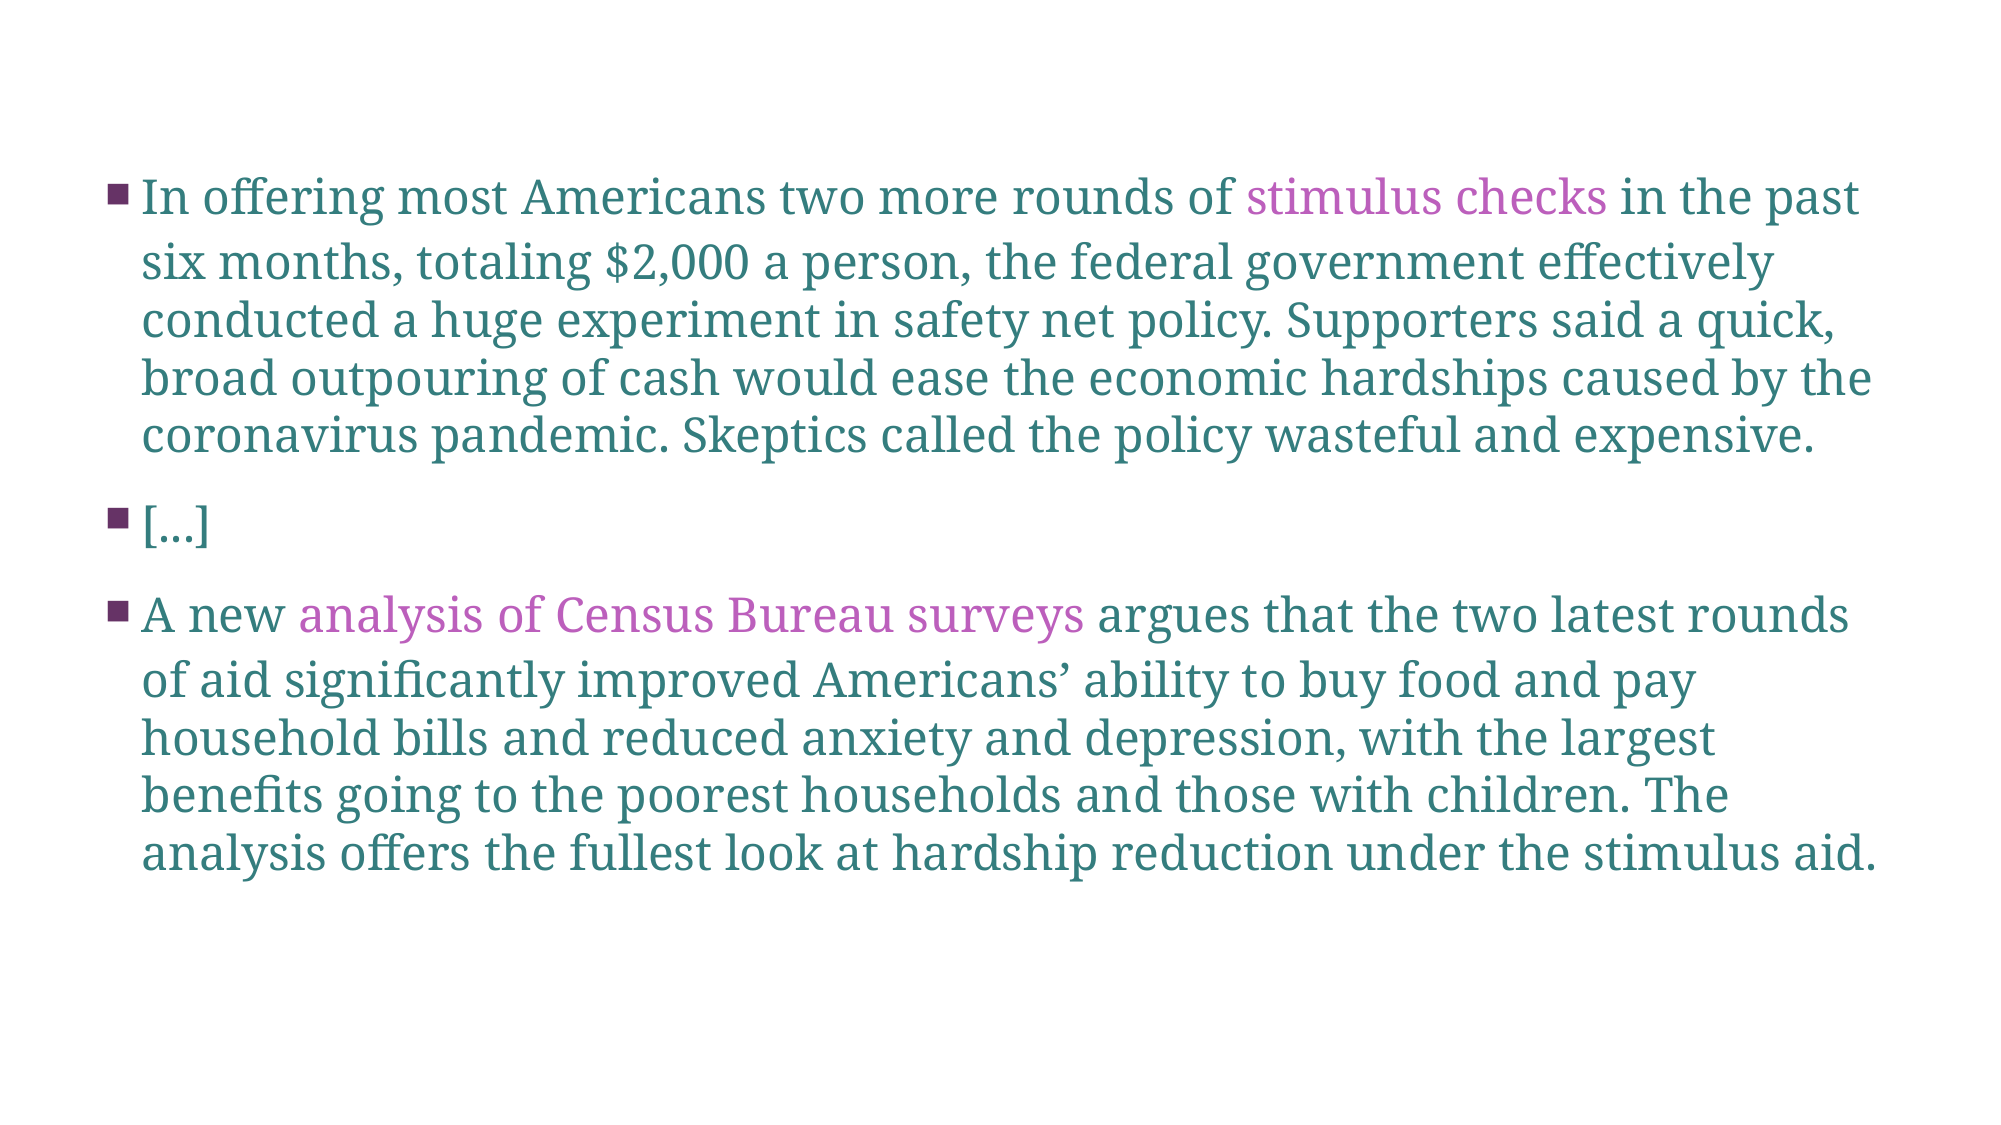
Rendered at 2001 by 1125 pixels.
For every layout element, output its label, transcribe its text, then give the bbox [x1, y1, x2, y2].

list In offering most Americans two more rounds of stimulus checks in the past six months, totaling $2,000 a person, the federal government effectively conducted a huge experiment in safety net policy. Supporters said a quick, broad outpouring of cash would ease the economic hardships caused by the coronavirus pandemic. Skeptics called the policy wasteful and expensive. [...] A new analysis of Census Bureau surveys argues that the two latest rounds of aid significantly improved Americans’ ability to buy food and pay household bills and reduced anxiety and depression, with the largest benefits going to the poorest households and those with children. The analysis offers the fullest look at hardship reduction under the stimulus aid. [89, 158, 1911, 932]
